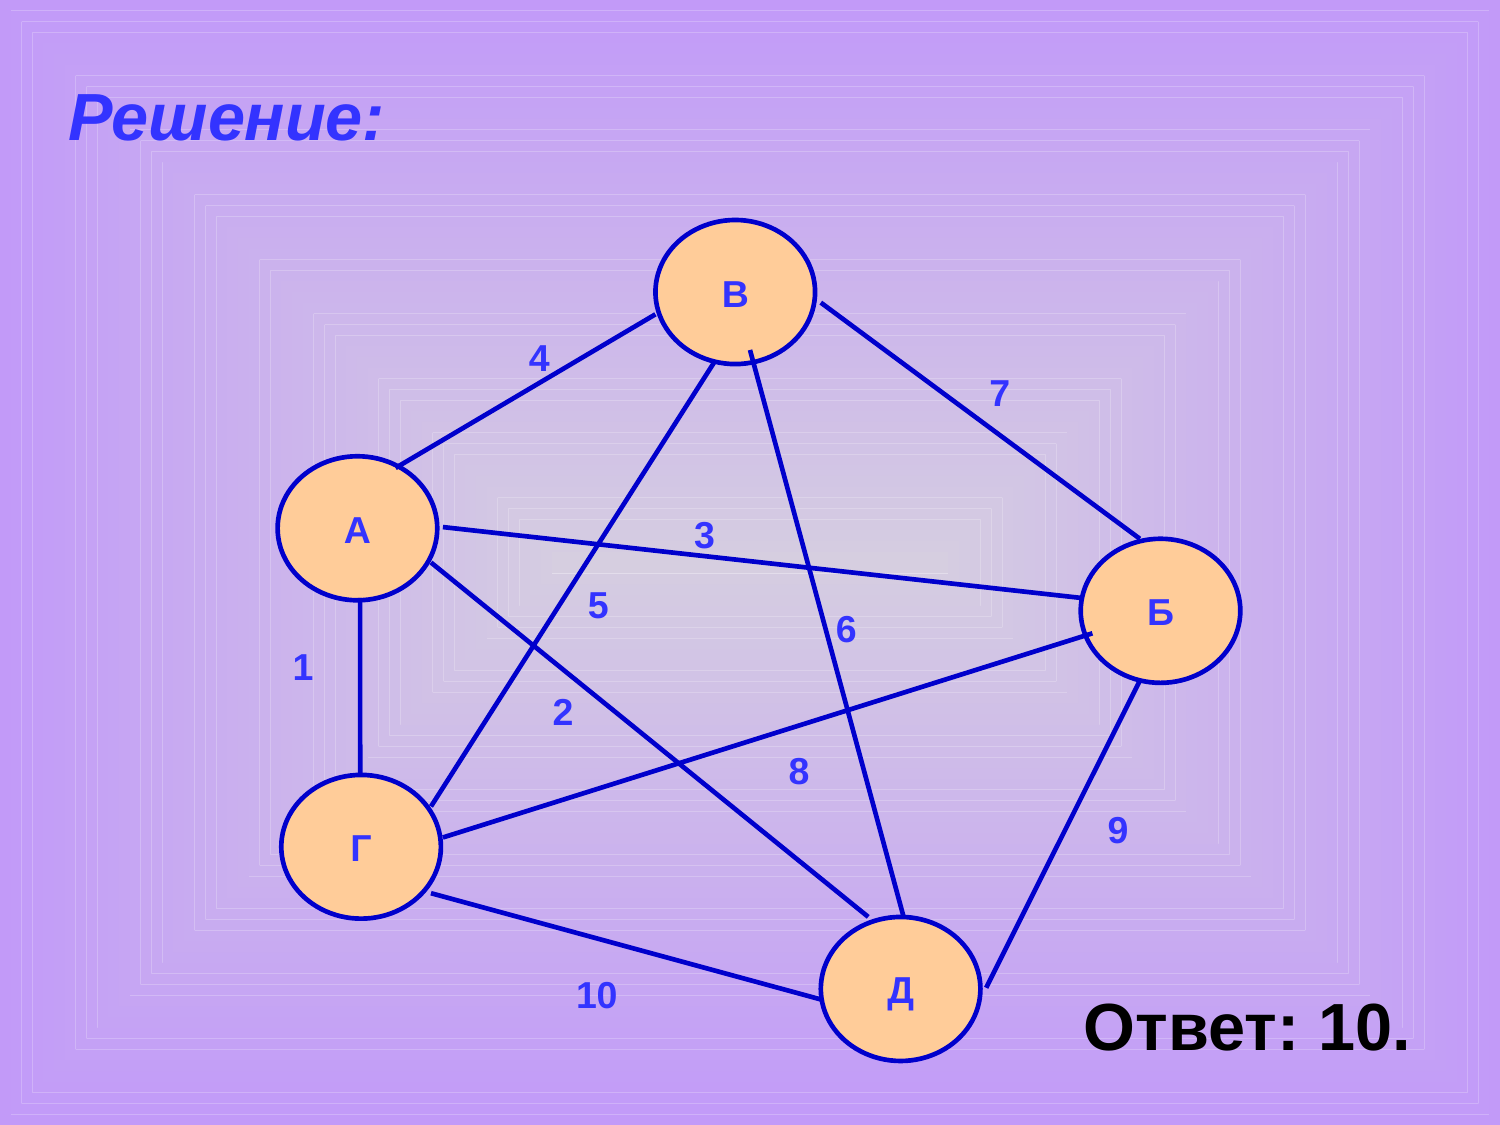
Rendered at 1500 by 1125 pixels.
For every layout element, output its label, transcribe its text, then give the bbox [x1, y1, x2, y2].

text_box Г [281, 774, 441, 919]
text_box Ответ: 10. [1068, 976, 1471, 1071]
text_box 1 [277, 635, 329, 695]
text_box 9 [1092, 798, 1144, 859]
text_box 10 [561, 964, 633, 1024]
text_box 7 [974, 361, 1026, 422]
text_box 6 [821, 597, 872, 658]
text_box 5 [573, 574, 624, 634]
text_box А [277, 456, 438, 601]
text_box В [655, 219, 816, 365]
text_box 3 [679, 503, 730, 564]
text_box 2 [537, 680, 589, 741]
text_box 4 [514, 326, 565, 386]
text_box Д [820, 916, 981, 1061]
text_box 8 [773, 739, 825, 800]
list Решение: [52, 66, 1404, 166]
text_box Б [1080, 538, 1241, 683]
